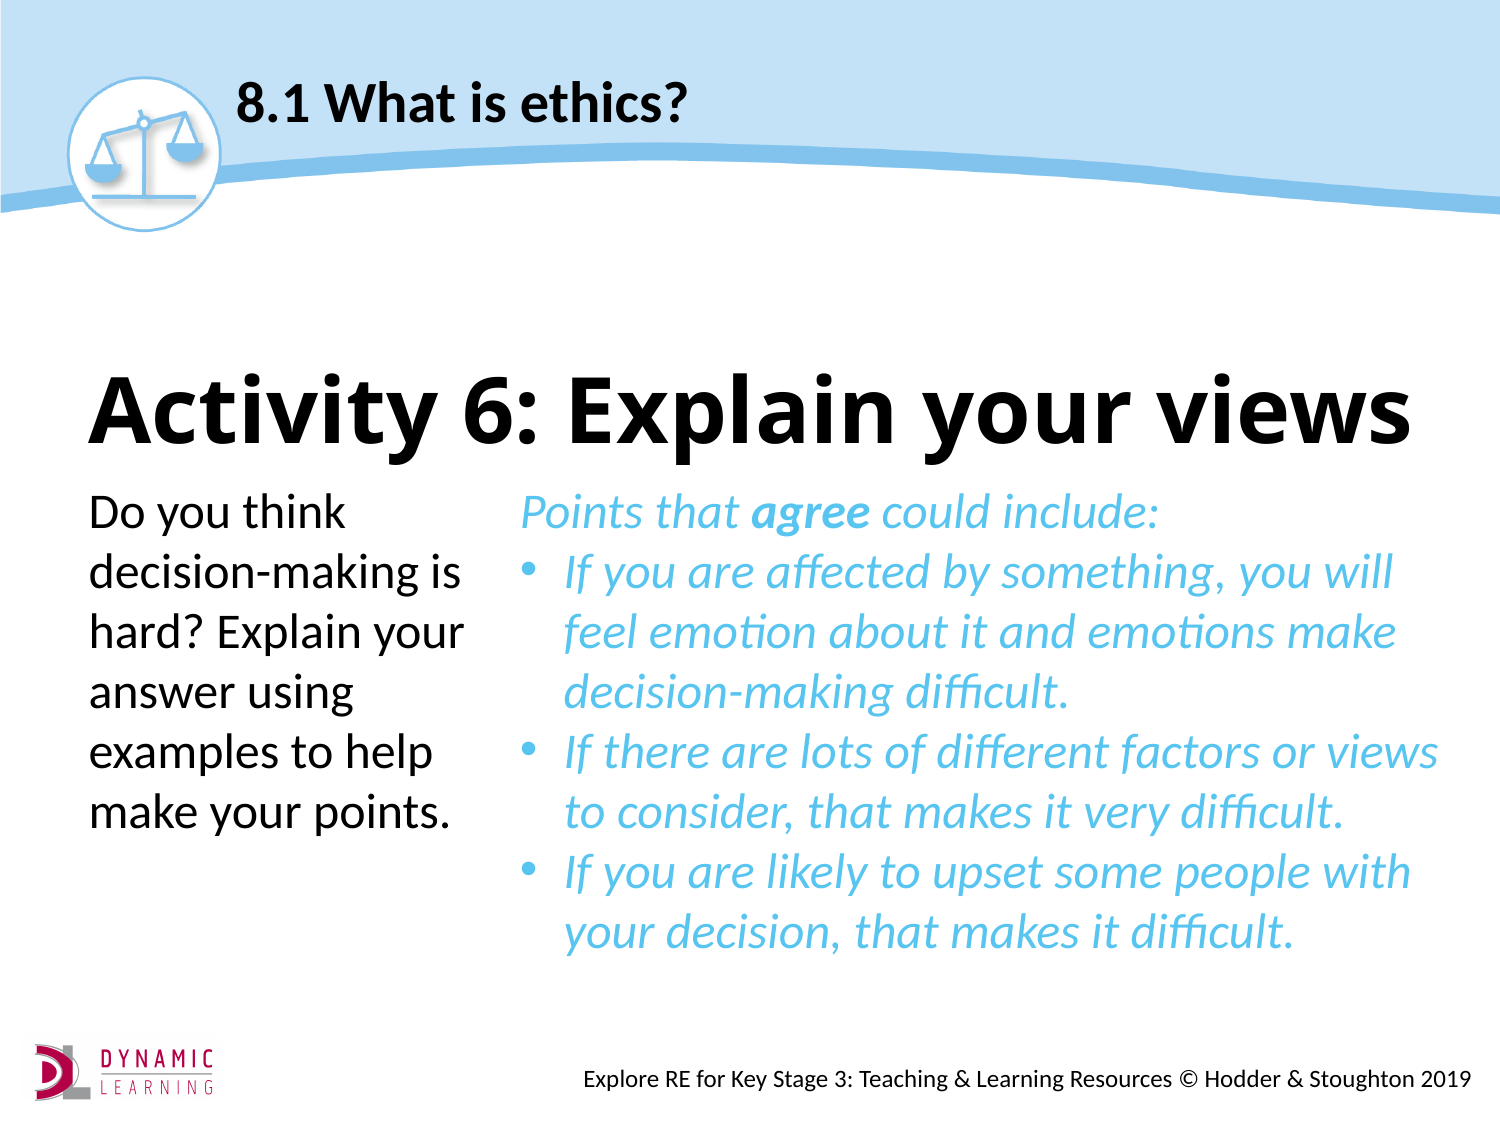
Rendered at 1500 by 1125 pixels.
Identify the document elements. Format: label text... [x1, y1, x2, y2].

picture [0, 0, 1500, 271]
list Points that agree could include: If you are affected by something, you will feel emotion about it and emotions make decision-making difficult. If there are lots of different factors or views to consider, that makes it very difficult. If you are likely to upset some people with your decision, that makes it difficult. [504, 470, 1466, 1014]
title Activity 6: Explain your views [73, 253, 1466, 470]
list Do you think decision-making is hard? Explain your answer using examples to help make your points. [73, 470, 504, 1014]
picture [20, 1034, 221, 1101]
